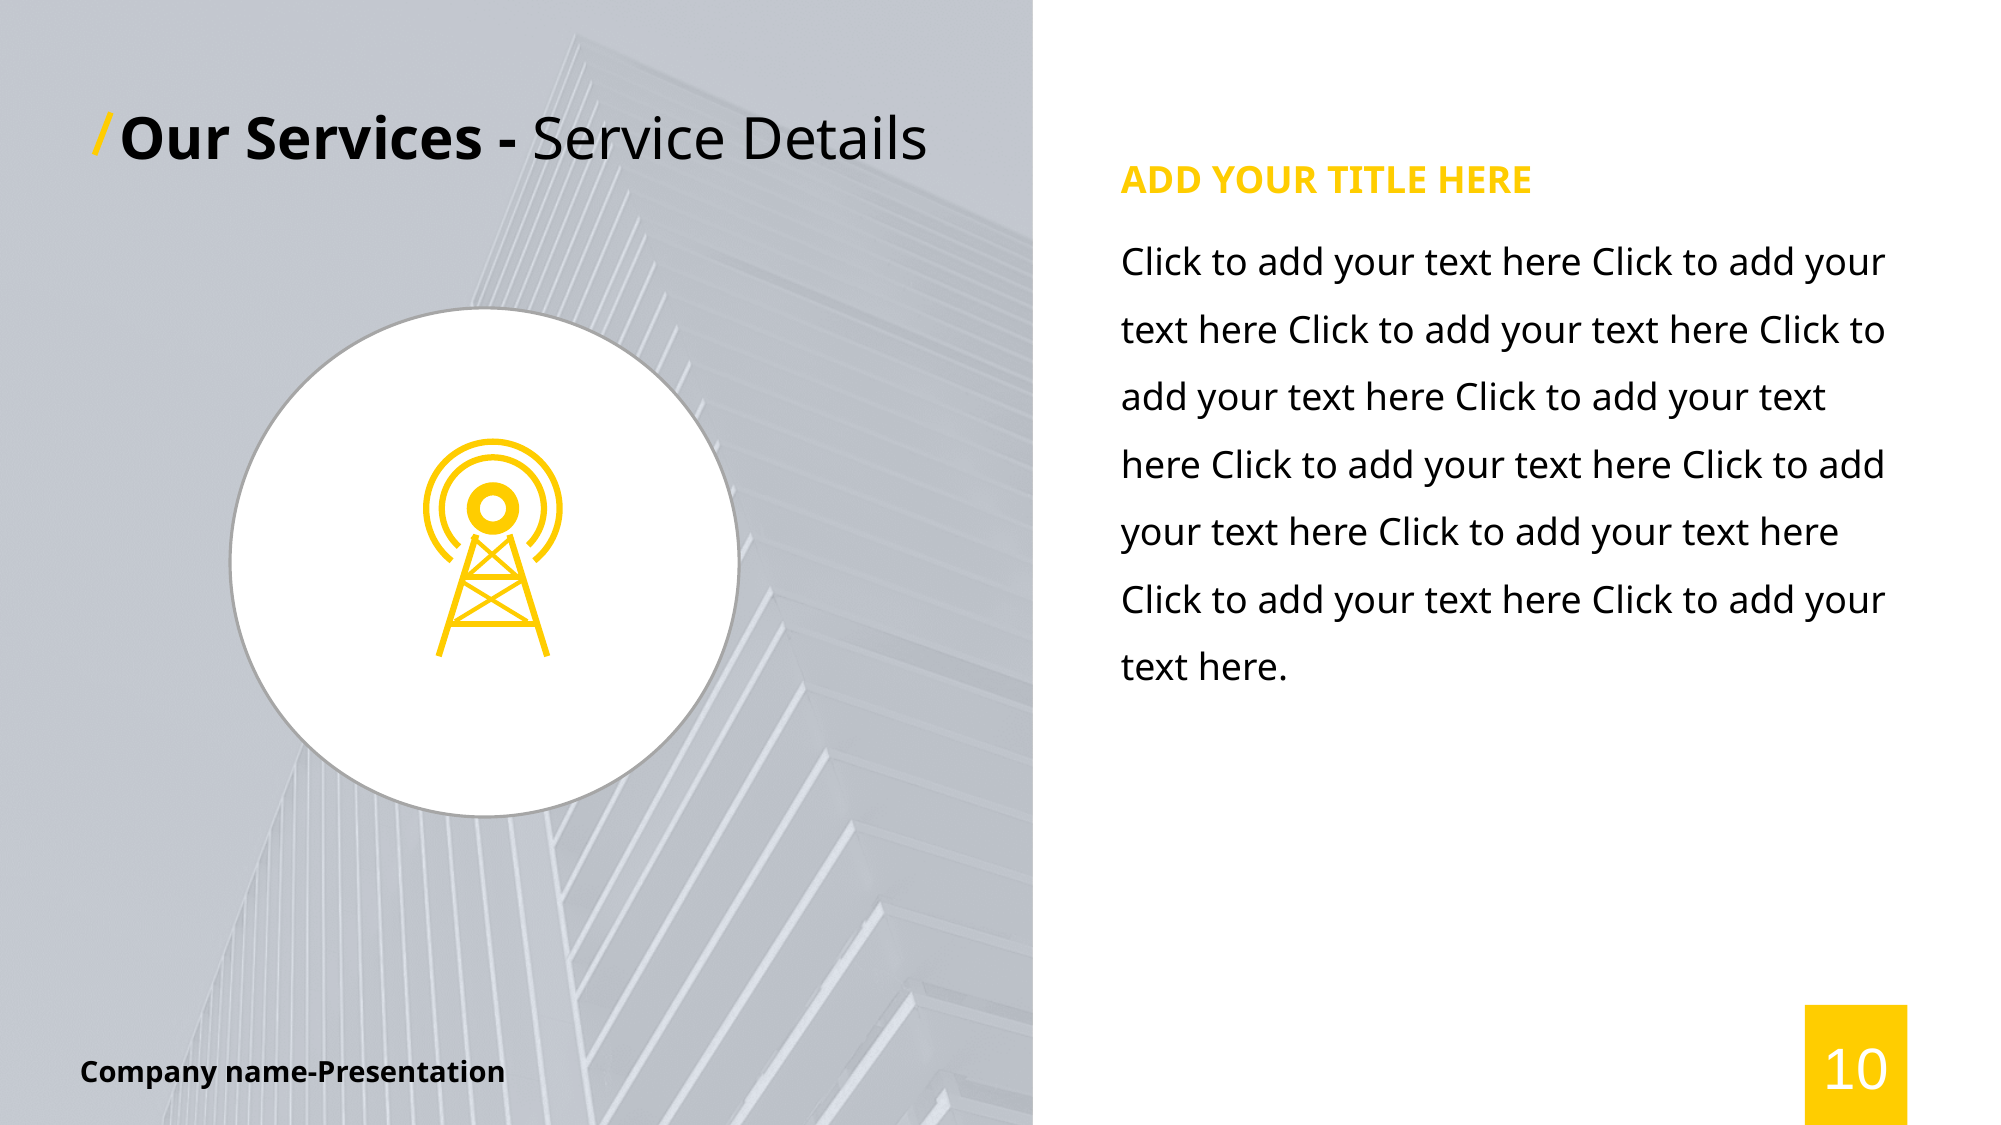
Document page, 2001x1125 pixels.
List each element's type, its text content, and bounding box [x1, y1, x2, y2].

text_box Click to add your text here Click to add your text here Click to add your text here Click to add your text here Click to add your text here Click to add your text here Click to add your text here Click to add your text here Click to add your text here Click to add your text here. [1106, 208, 1906, 696]
text_box 10 [1804, 1004, 1908, 1125]
picture [0, 0, 1033, 1125]
text_box ADD YOUR TITLE HERE [1106, 148, 1908, 209]
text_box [94, 112, 111, 155]
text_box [229, 307, 740, 818]
